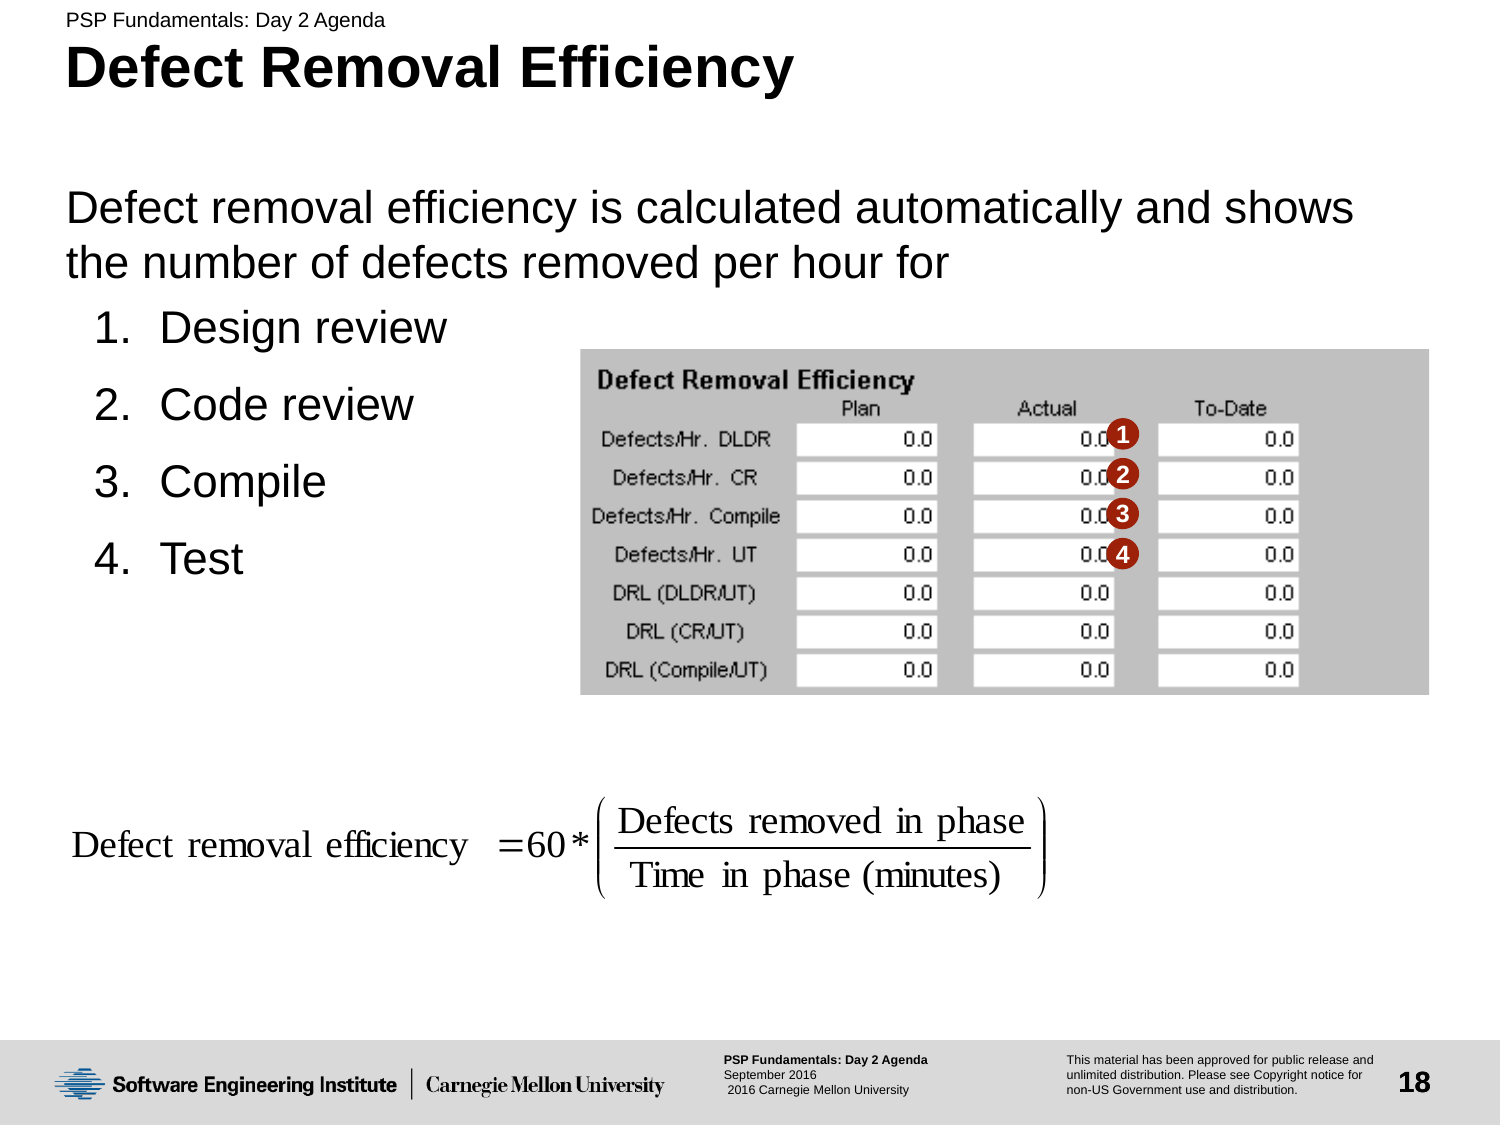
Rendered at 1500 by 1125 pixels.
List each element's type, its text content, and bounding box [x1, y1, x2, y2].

title Defect Removal Efficiency [65, 37, 1430, 148]
list Defect removal efficiency is calculated automatically and shows the number of defects removed per hour for Design review Code review Compile Test [65, 177, 1431, 1000]
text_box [65, 790, 1054, 904]
picture [46, 1061, 673, 1104]
picture [580, 349, 1430, 695]
